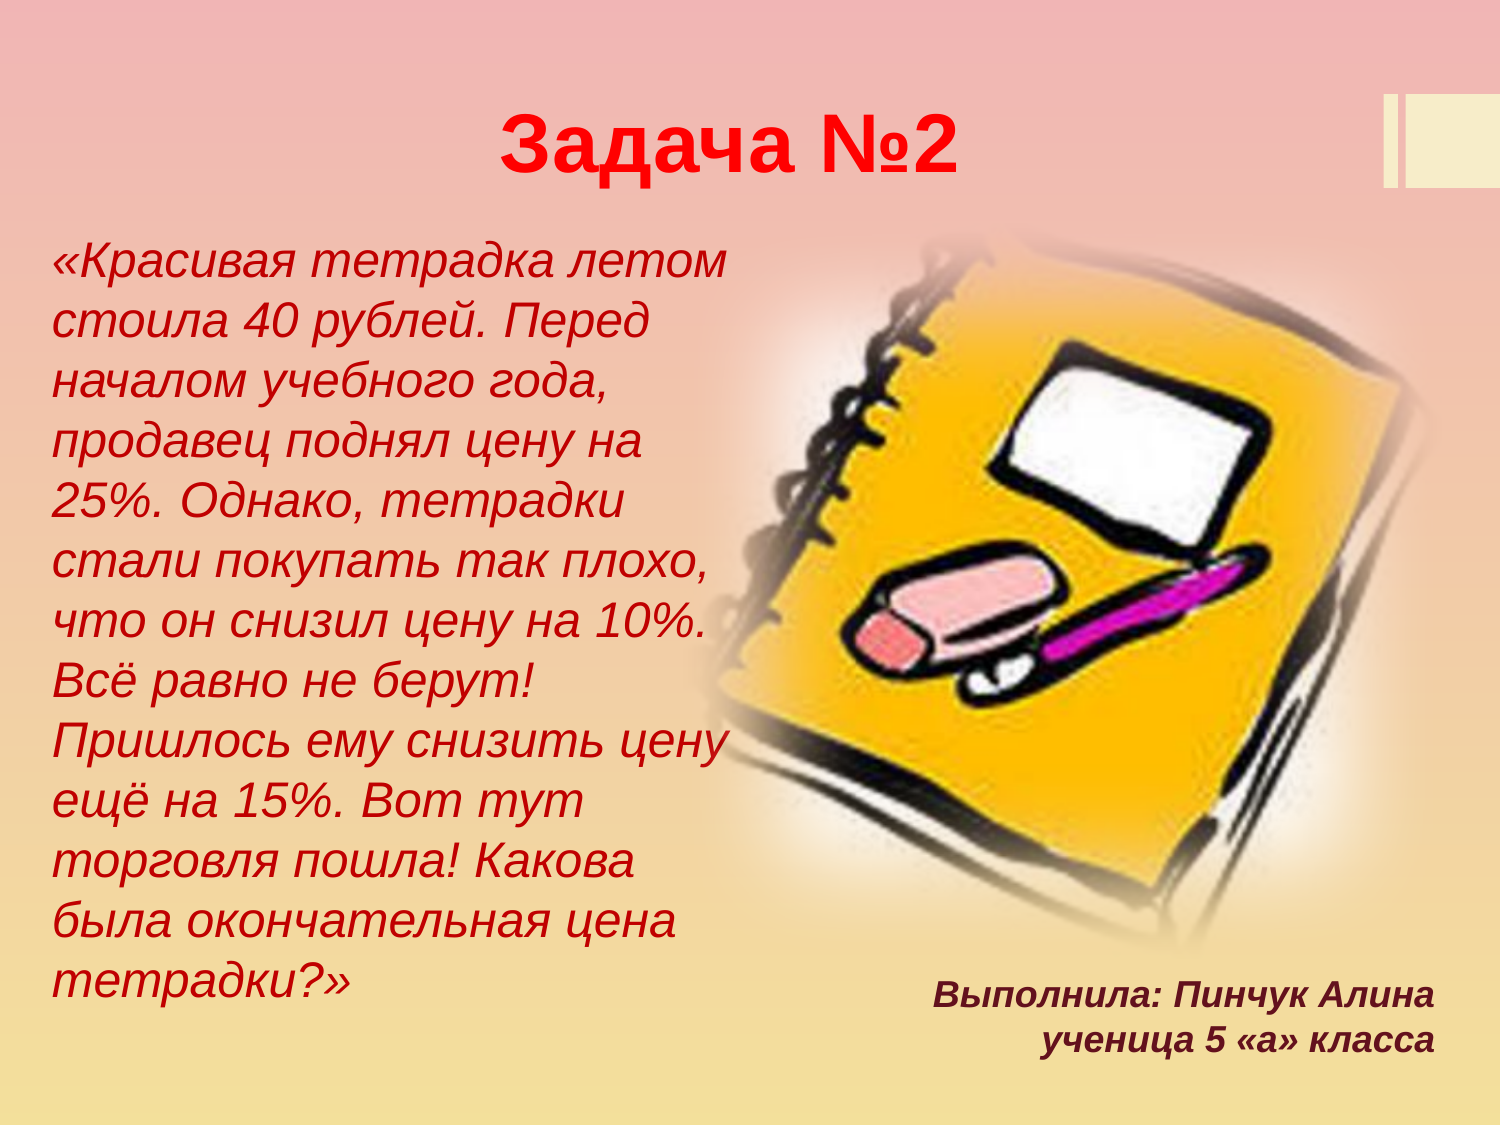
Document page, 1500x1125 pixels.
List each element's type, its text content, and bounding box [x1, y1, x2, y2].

text_box Выполнила: Пинчук Алина ученица 5 «а» класса [700, 971, 1451, 1068]
title Задача №2 [454, 54, 1005, 197]
list «Красивая тетрадка летом стоила 40 рублей. Перед началом учебного года, продавец поднял цену на 25%. Однако, тетрадки стали покупать так плохо, что он снизил цену на 10%. Всё равно не берут! Пришлось ему снизить цену ещё на 15%. Вот тут торговля пошла! Какова была окончательная цена тетрадки?» [29, 219, 681, 975]
picture [679, 219, 1447, 963]
